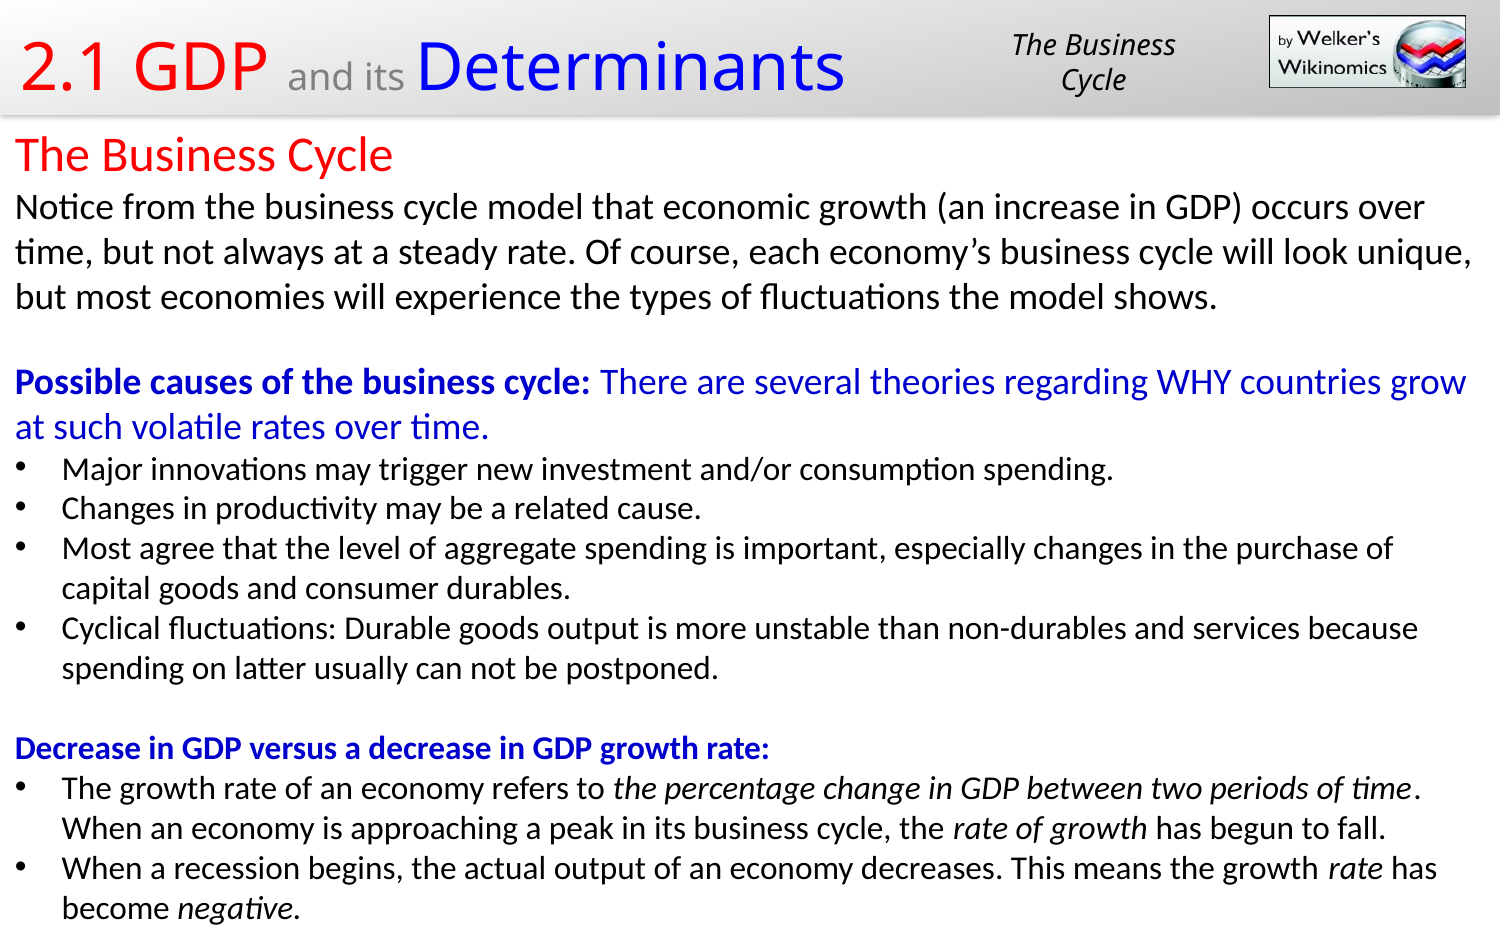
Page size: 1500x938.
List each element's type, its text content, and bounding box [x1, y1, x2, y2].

text_box The Business Cycle Notice from the business cycle model that economic growth (an increase in GDP) occurs over time, but not always at a steady rate. Of course, each economy’s business cycle will look unique, but most economies will experience the types of fluctuations the model shows. Possible causes of the business cycle: There are several theories regarding WHY countries grow at such volatile rates over time. Major innovations may trigger new investment and/or consumption spending. Changes in productivity may be a related cause. Most agree that the level of aggregate spending is important, especially changes in the purchase of capital goods and consumer durables. Cyclical fluctuations: Durable goods output is more unstable than non-durables and services because spending on latter usually can not be postponed. Decrease in GDP versus a decrease in GDP growth rate: The growth rate of an economy refers to the percentage change in GDP between two periods of time. When an economy is approaching a peak in its business cycle, the rate of growth has begun to fall. When a recession begins, the actual output of an economy decreases. This means the growth rate has become negative. [0, 123, 1500, 938]
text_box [0, 0, 1500, 115]
